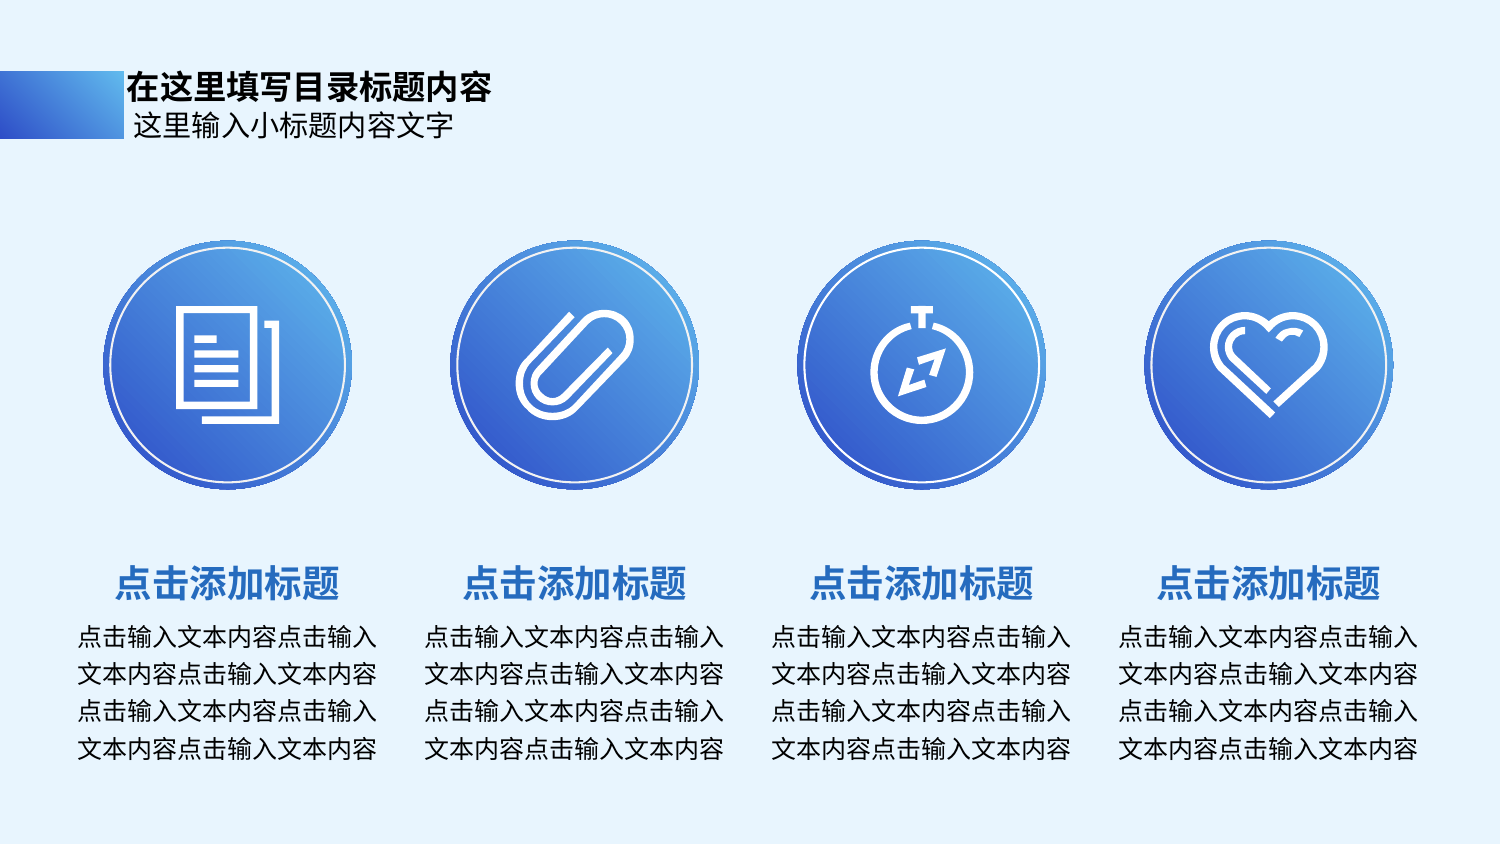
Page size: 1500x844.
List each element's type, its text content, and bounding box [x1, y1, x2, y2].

text_box 在这里填写目录标题内容 [112, 59, 538, 114]
text_box [0, 69, 118, 140]
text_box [747, 240, 1093, 774]
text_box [1095, 240, 1443, 774]
text_box 这里输入小标题内容文字 [118, 99, 471, 150]
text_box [400, 240, 746, 774]
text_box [53, 240, 399, 774]
